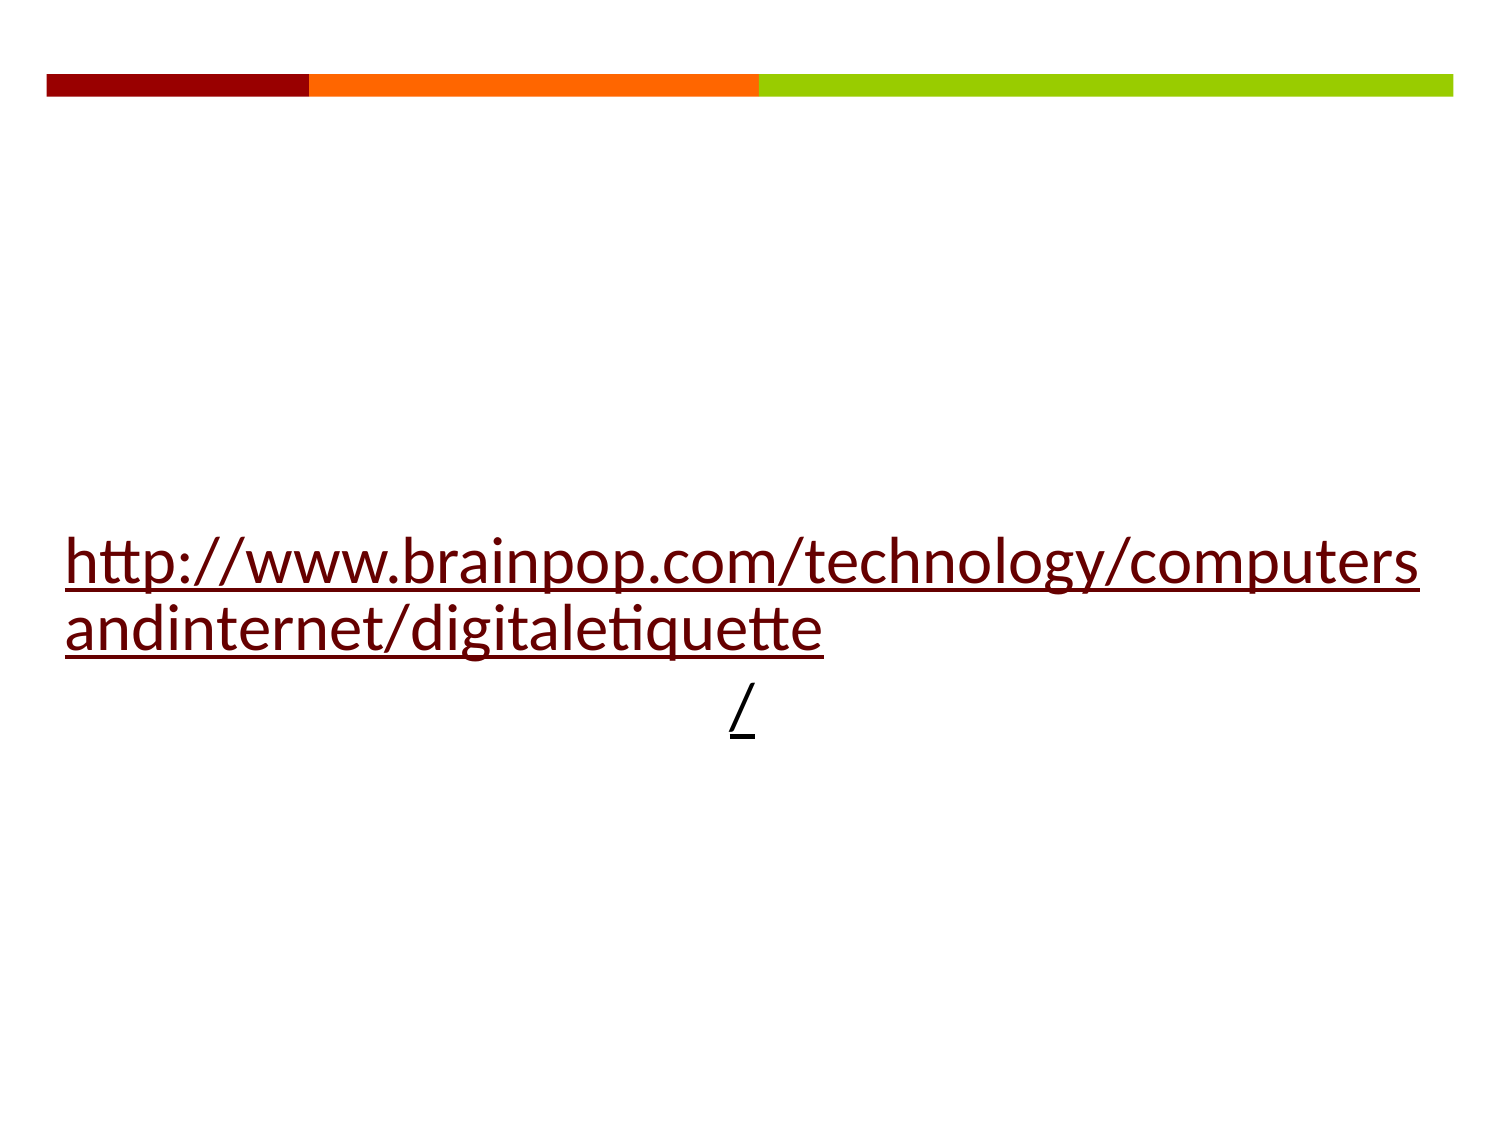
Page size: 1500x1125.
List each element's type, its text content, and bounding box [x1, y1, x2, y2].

text_box http://www.brainpop.com/technology/computersandinternet/digitaletiquette/ [50, 509, 1450, 685]
